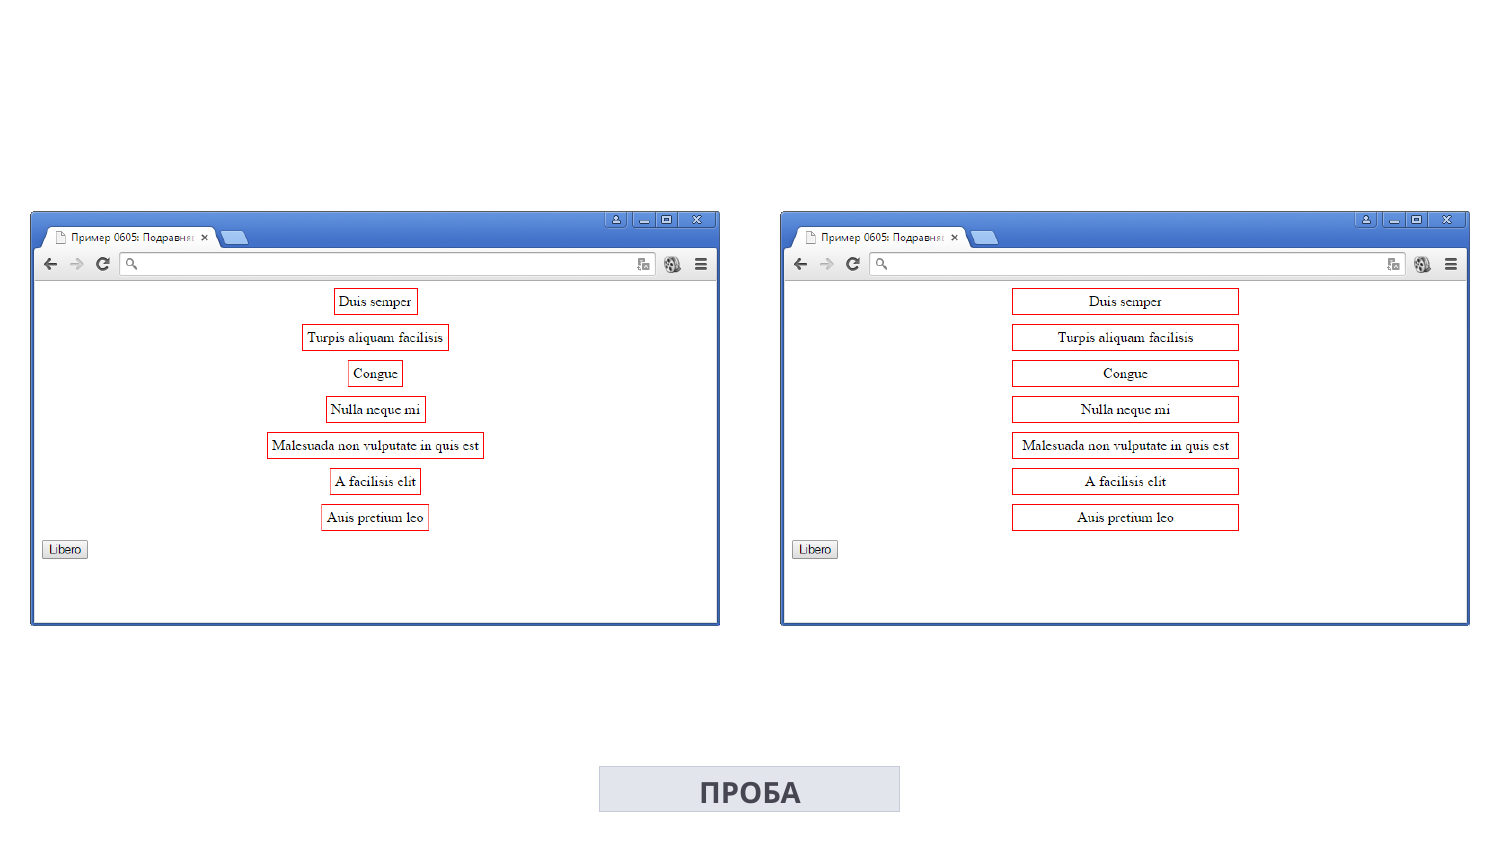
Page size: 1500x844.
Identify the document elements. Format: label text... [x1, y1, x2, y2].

picture [779, 211, 1471, 627]
text_box ПРОБА [599, 766, 900, 812]
picture [29, 211, 721, 627]
